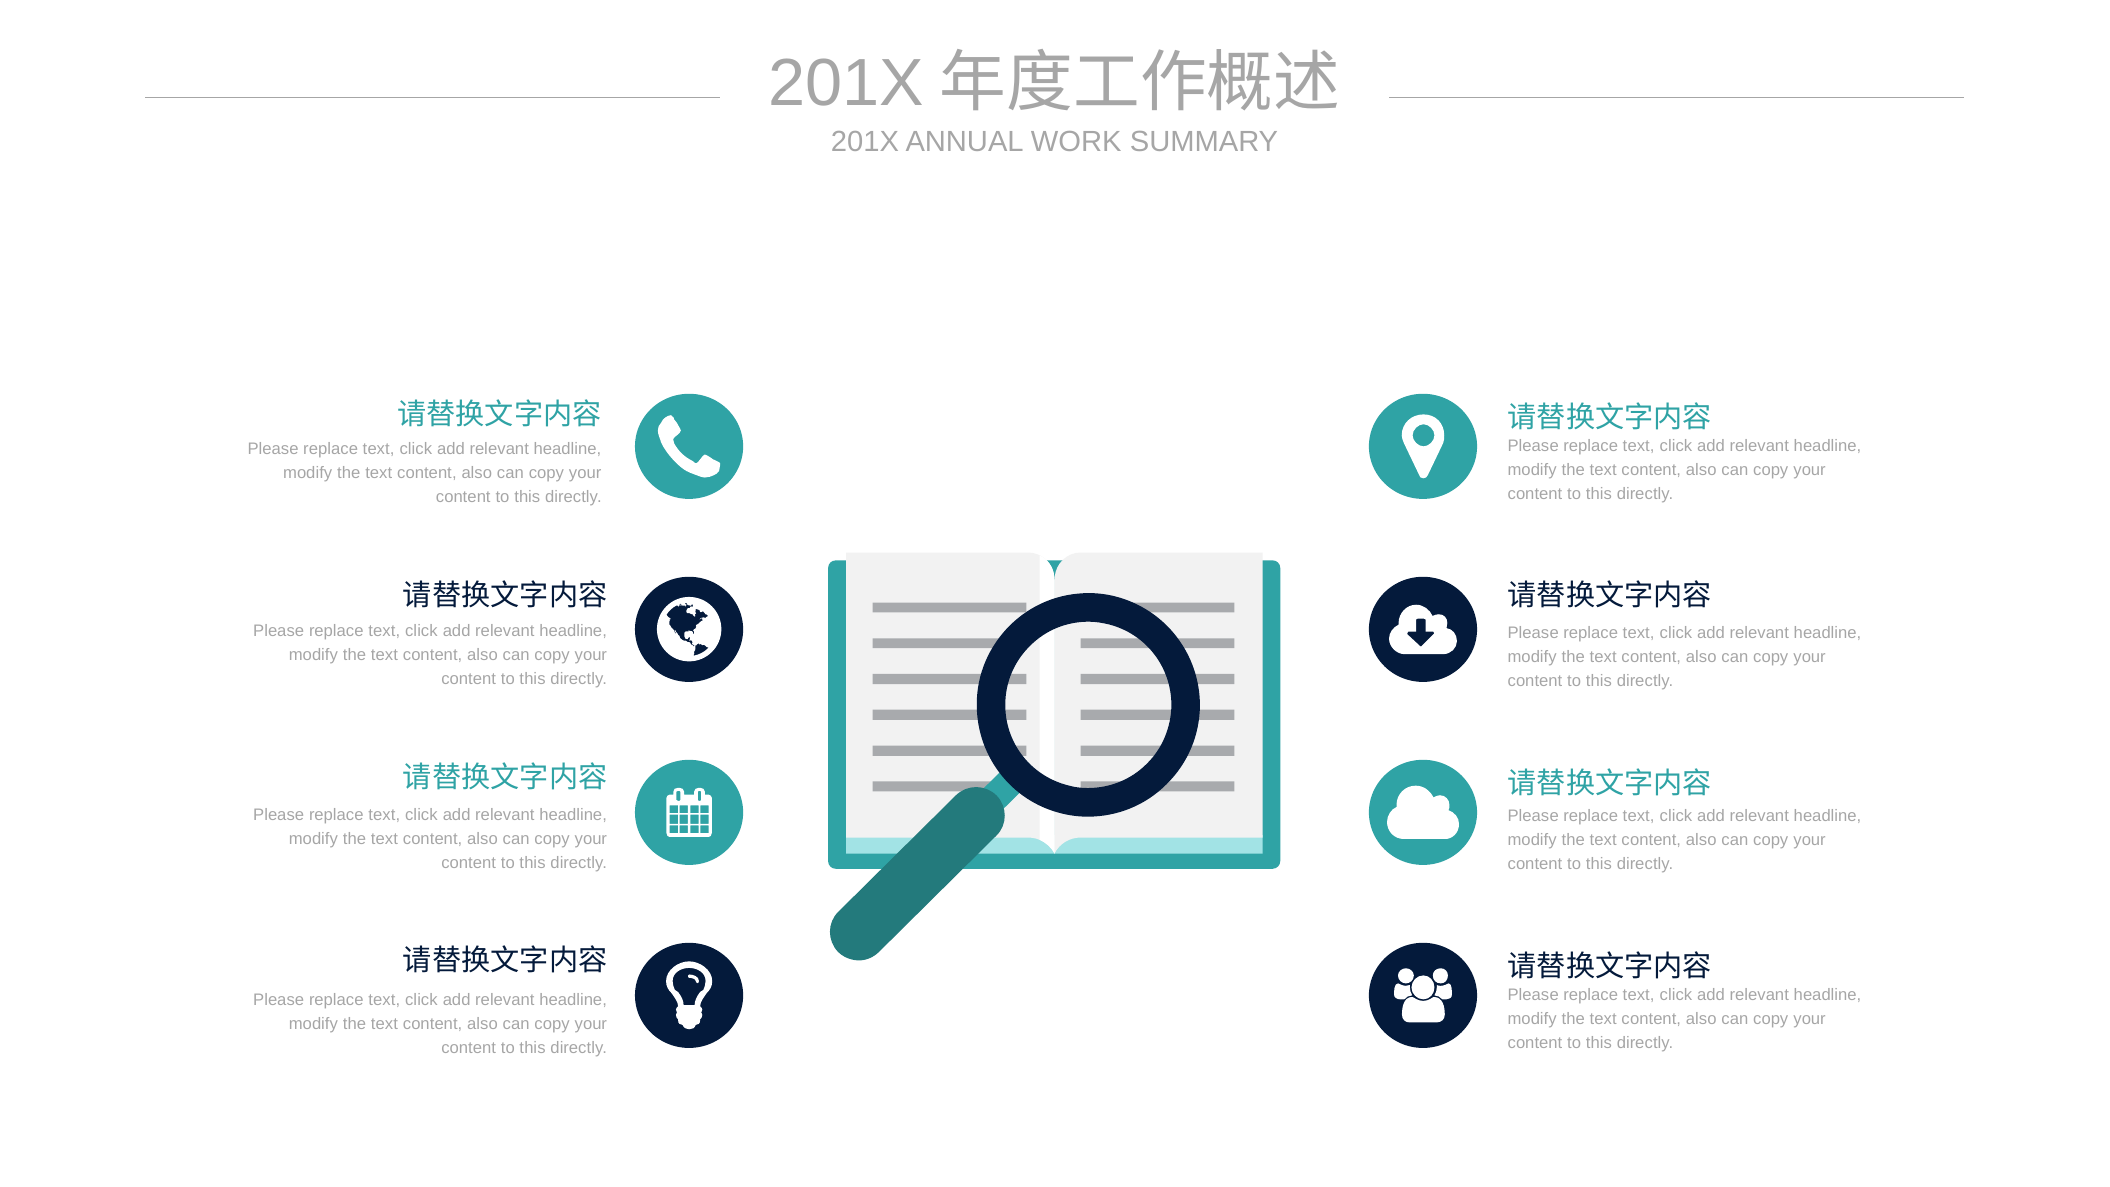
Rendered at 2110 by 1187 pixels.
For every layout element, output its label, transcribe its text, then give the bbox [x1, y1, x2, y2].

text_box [827, 552, 1281, 963]
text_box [1507, 569, 1864, 691]
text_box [251, 568, 608, 689]
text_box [634, 942, 744, 1048]
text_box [634, 759, 744, 865]
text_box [246, 388, 602, 507]
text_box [1368, 393, 1478, 499]
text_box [251, 750, 608, 873]
text_box 201X ANNUAL WORK SUMMARY [824, 122, 1285, 158]
text_box 201X年度工作概述 [730, 38, 1379, 96]
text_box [1368, 759, 1478, 865]
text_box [1507, 756, 1864, 874]
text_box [634, 576, 744, 682]
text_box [634, 393, 744, 499]
text_box 201X年度工作概述 [730, 98, 1379, 119]
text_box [1368, 942, 1478, 1048]
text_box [1507, 390, 1864, 504]
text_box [1368, 576, 1478, 682]
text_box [251, 934, 608, 1058]
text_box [1507, 939, 1864, 1053]
